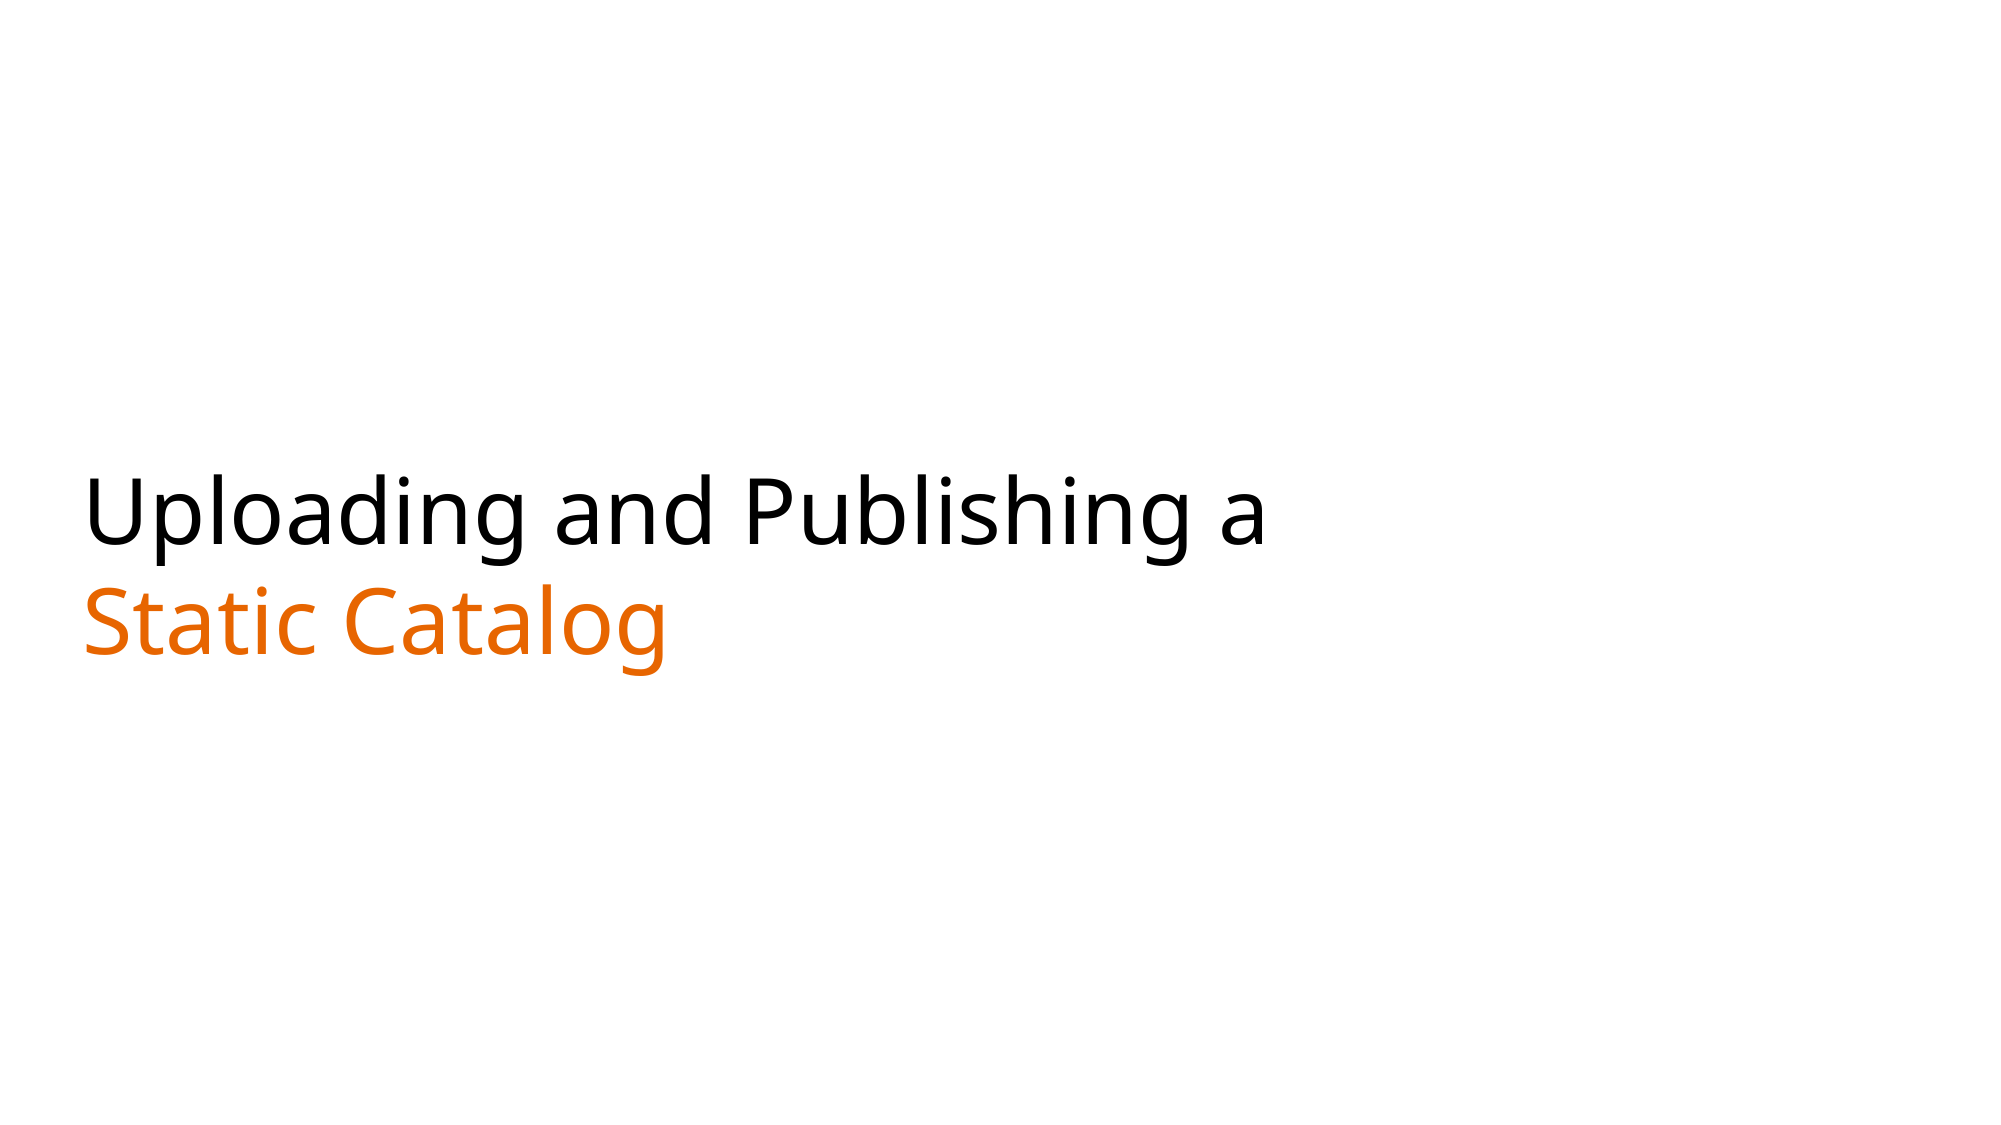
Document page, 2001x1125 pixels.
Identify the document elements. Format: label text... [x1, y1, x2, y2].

title Uploading and Publishing a Static Catalog [82, 506, 1918, 619]
